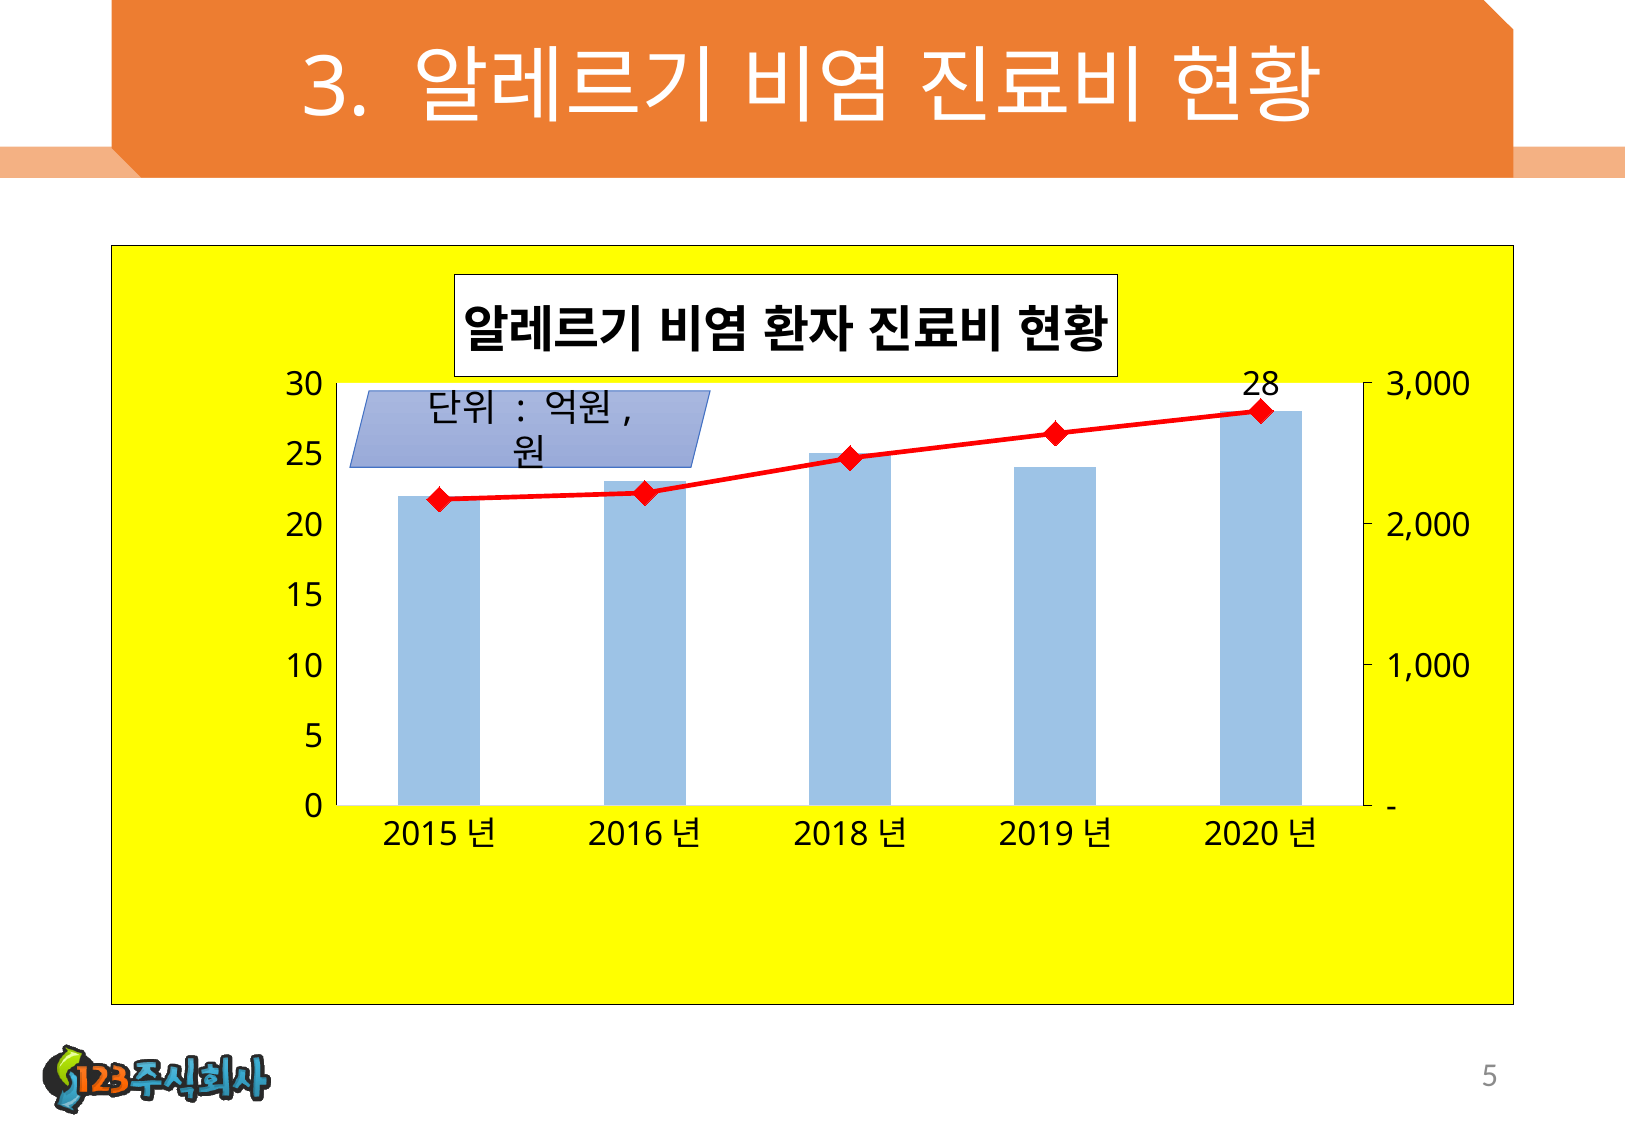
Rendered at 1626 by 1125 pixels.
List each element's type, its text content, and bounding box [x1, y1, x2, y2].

title 3. 알레르기 비염 진료비 현황 [0, 0, 1625, 178]
chart [111, 245, 1514, 1005]
slide_number 5 [1147, 1042, 1514, 1103]
picture [31, 1032, 281, 1125]
